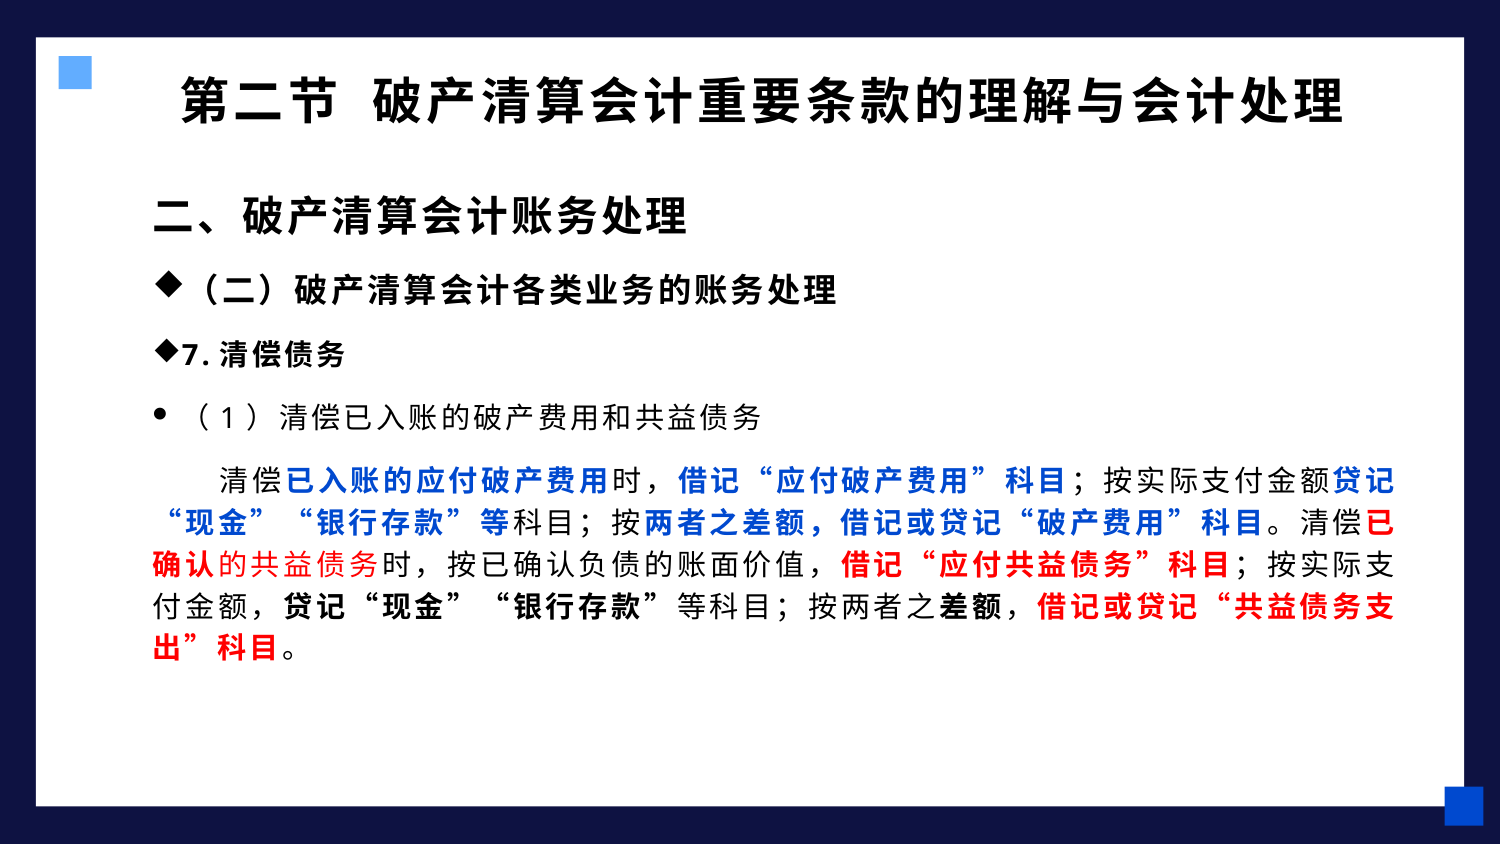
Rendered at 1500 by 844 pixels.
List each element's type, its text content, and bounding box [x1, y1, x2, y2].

title 第二节 破产清算会计重要条款的理解与会计处理 [141, 48, 1379, 138]
list 二、破产清算会计账务处理 （二）破产清算会计各类业务的账务处理 7.清偿债务 （1）清偿已入账的破产费用和共益债务 清偿已入账的应付破产费用时，借记“应付破产费用”科目；按实际支付金额贷记“现金”“银行存款”等科目；按两者之差额，借记或贷记“破产费用”科目。清偿已确认的共益债务时，按已确认负债的账面价值，借记“应付共益债务”科目；按实际支付金额，贷记“现金”“银行存款”等科目；按两者之差额，借记或贷记“共益债务支出”科目。 [135, 180, 1412, 695]
